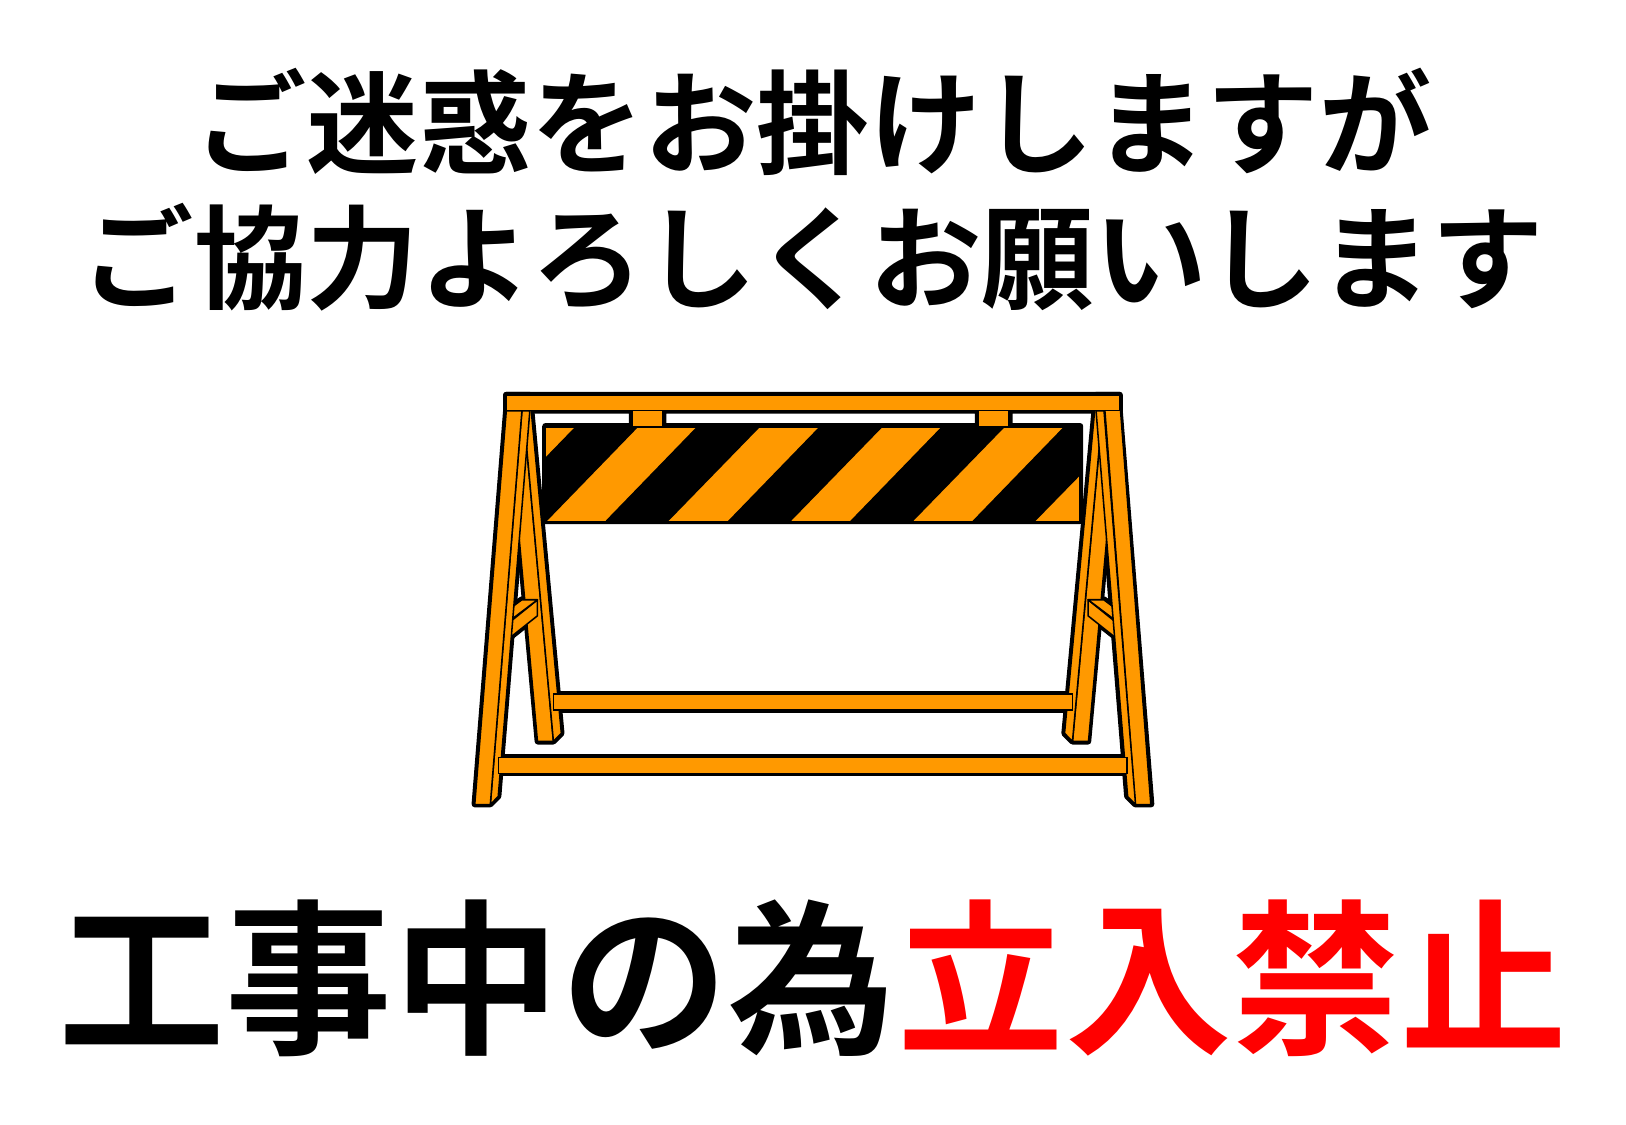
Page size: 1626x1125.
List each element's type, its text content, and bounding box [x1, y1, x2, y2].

text_box ご迷惑をお掛けしますが ご協力よろしくお願いします [66, 45, 1560, 331]
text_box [474, 394, 1152, 805]
text_box 工事中の為立入禁止 [0, 867, 1625, 1083]
